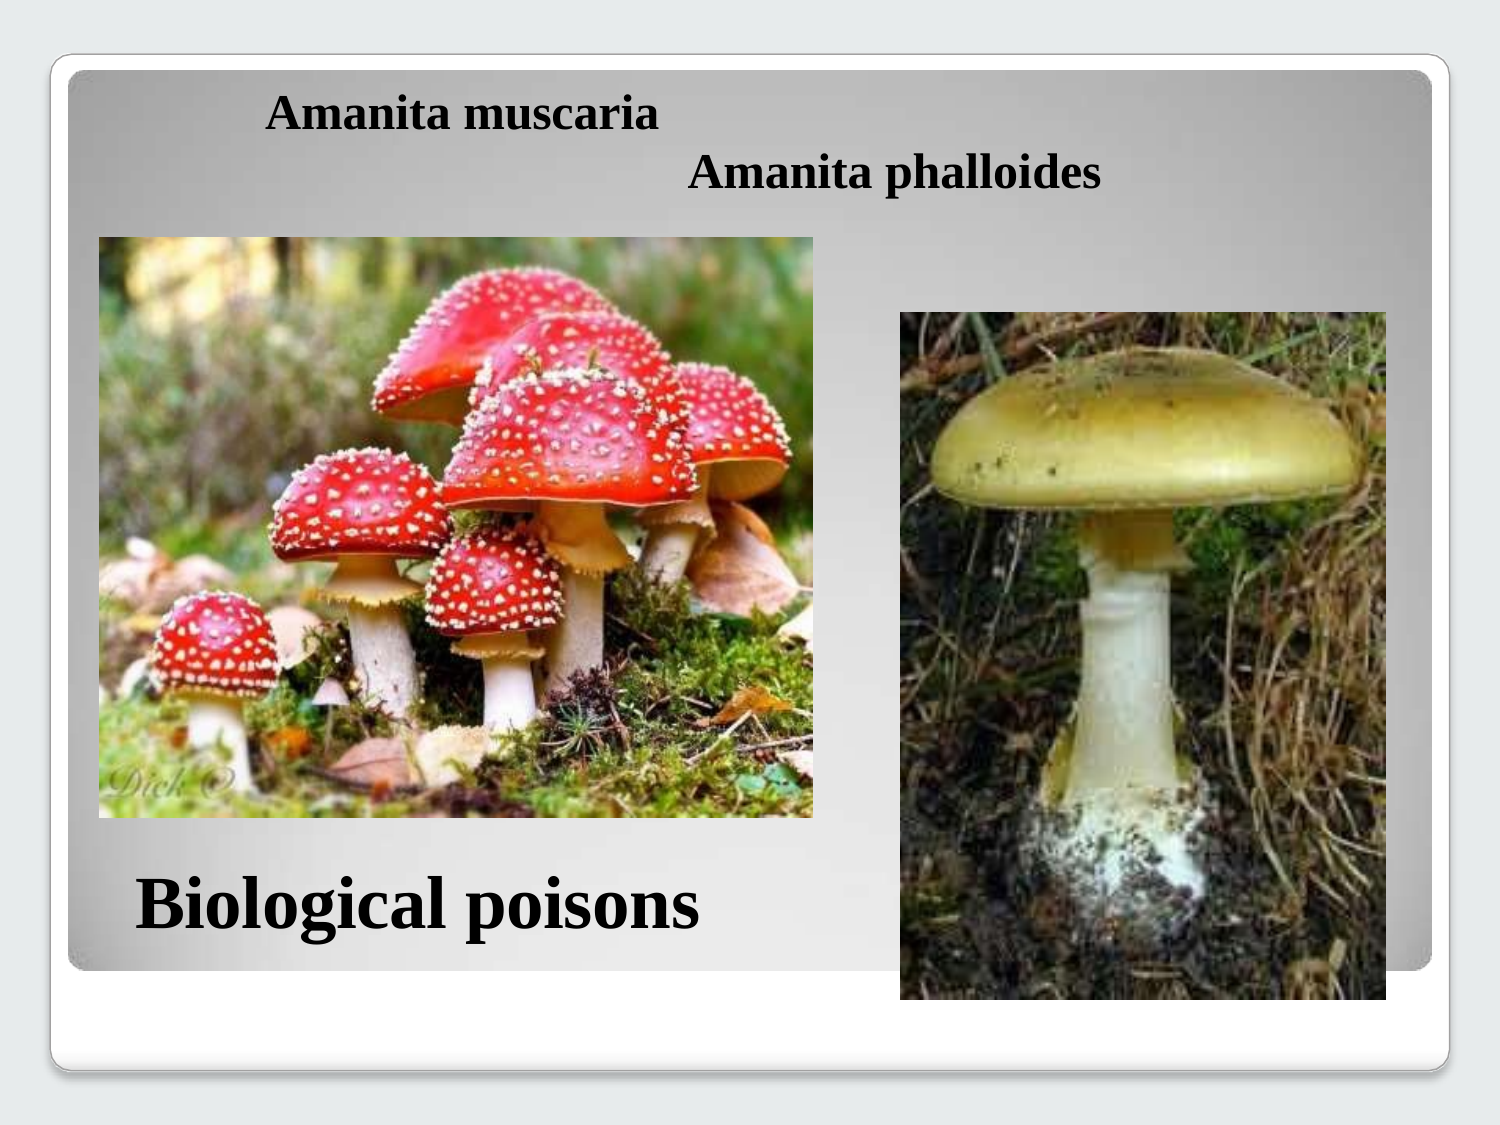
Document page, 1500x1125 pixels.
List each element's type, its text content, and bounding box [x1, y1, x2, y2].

title Amanita phalloides [685, 136, 1105, 235]
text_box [99, 237, 1387, 1001]
picture [36, 46, 1464, 1094]
text_box Amanita muscaria [263, 77, 661, 140]
